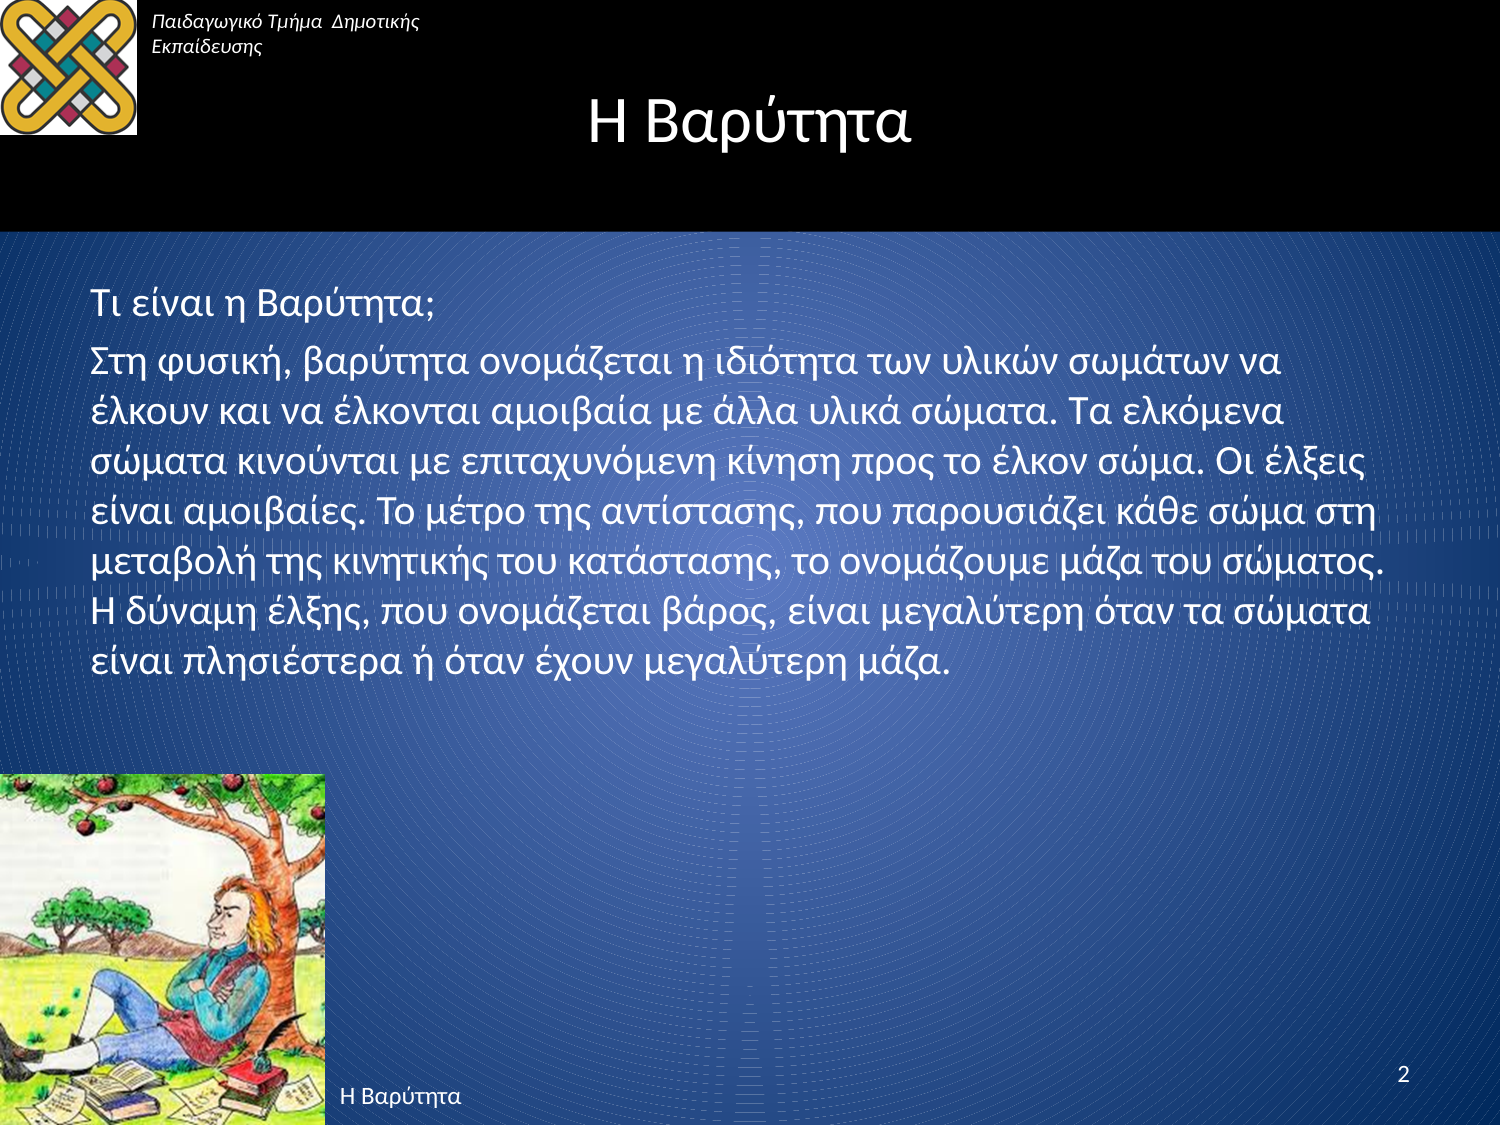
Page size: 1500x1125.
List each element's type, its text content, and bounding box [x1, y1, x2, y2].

picture [0, 774, 326, 1125]
list Τι είναι η Βαρύτητα; Στη φυσική, βαρύτητα ονομάζεται η ιδιότητα των υλικών σωμάτων να έλκουν και να έλκονται αμοιβαία με άλλα υλικά σώματα. Τα ελκόμενα σώματα κινούνται με επιταχυνόμενη κίνηση προς το έλκον σώμα. Οι έλξεις είναι αμοιβαίες. Το μέτρο της αντίστασης, που παρουσιάζει κάθε σώμα στη μεταβολή της κινητικής του κατάστασης, το ονομάζουμε μάζα του σώματος. Η δύναμη έλξης, που ονομάζεται βάρος, είναι μεγαλύτερη όταν τα σώματα είναι πλησιέστερα ή όταν έχουν μεγαλύτερη μάζα. [75, 267, 1425, 1005]
picture [0, 0, 138, 136]
slide_number 2 [1074, 1042, 1425, 1103]
text_box Παιδαγωγικό Τμήμα Δημοτικής Εκπαίδευσης [141, 0, 470, 66]
title Η Βαρύτητα [0, 0, 1500, 232]
slide_number Η Βαρύτητα [329, 1065, 562, 1125]
